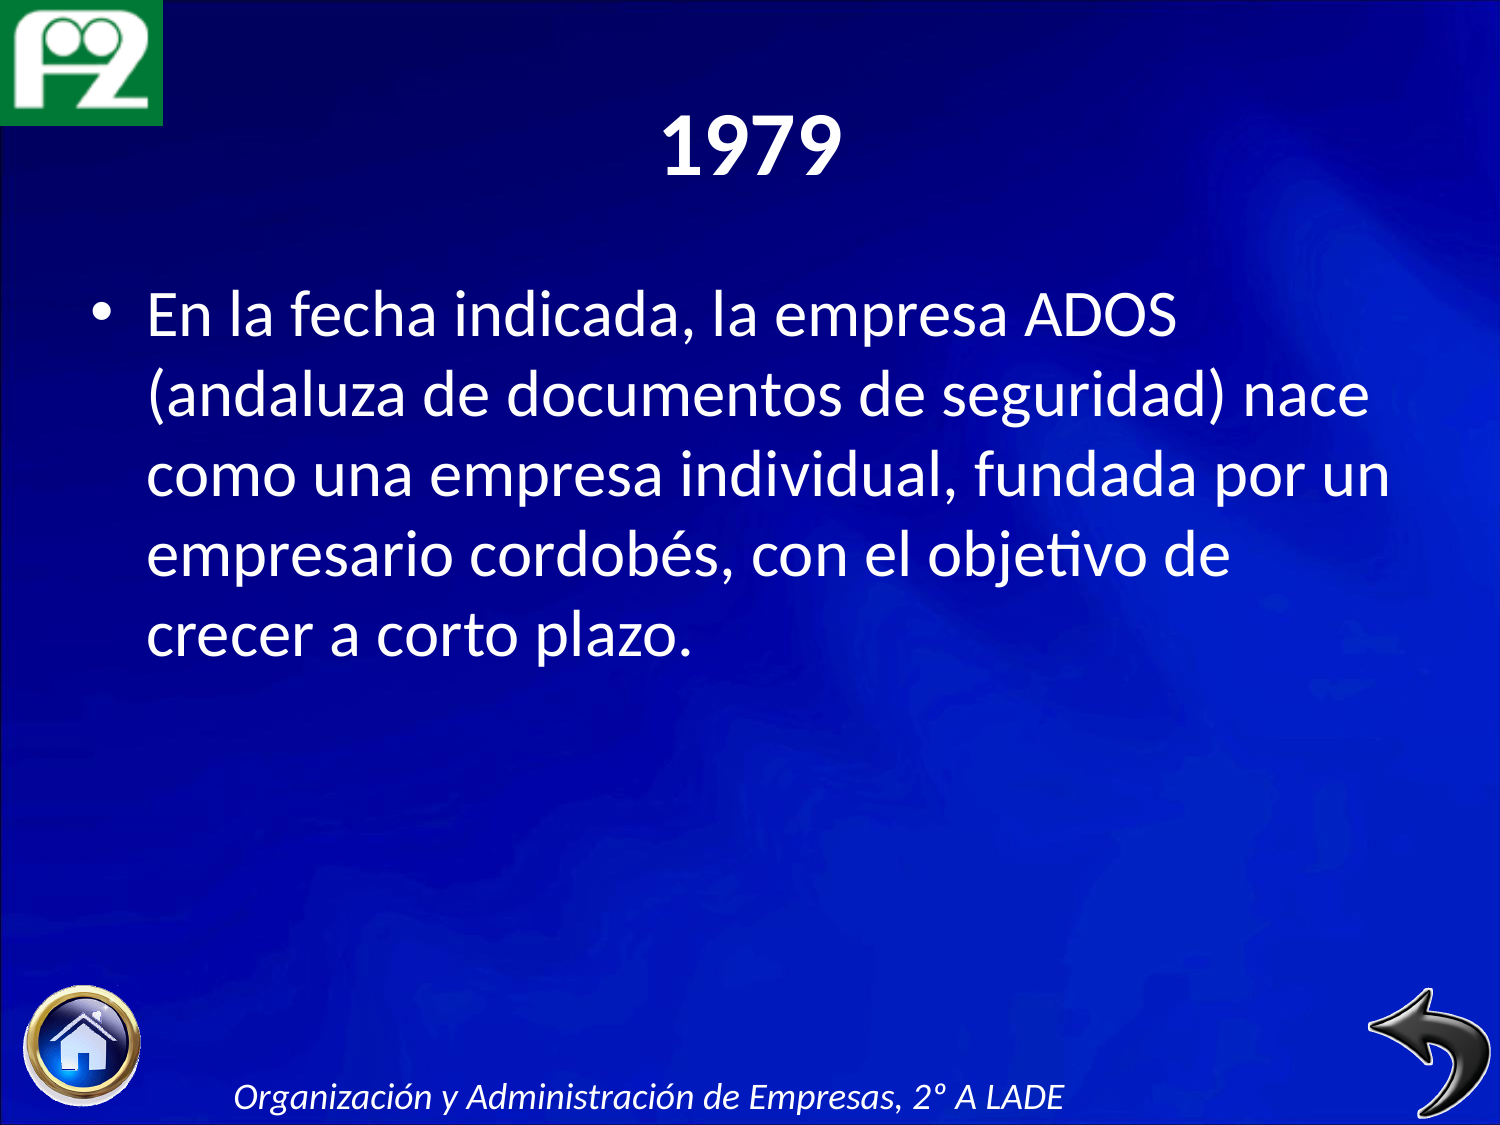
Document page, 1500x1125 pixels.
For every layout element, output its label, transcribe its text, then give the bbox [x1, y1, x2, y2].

list En la fecha indicada, la empresa ADOS (andaluza de documentos de seguridad) nace como una empresa individual, fundada por un empresario cordobés, con el objetivo de crecer a corto plazo. [74, 262, 1426, 1006]
text_box Organización y Administración de Empresas, 2º A LADE [218, 1064, 1199, 1125]
title 1979 [74, 44, 1426, 233]
picture [0, 0, 1500, 1125]
